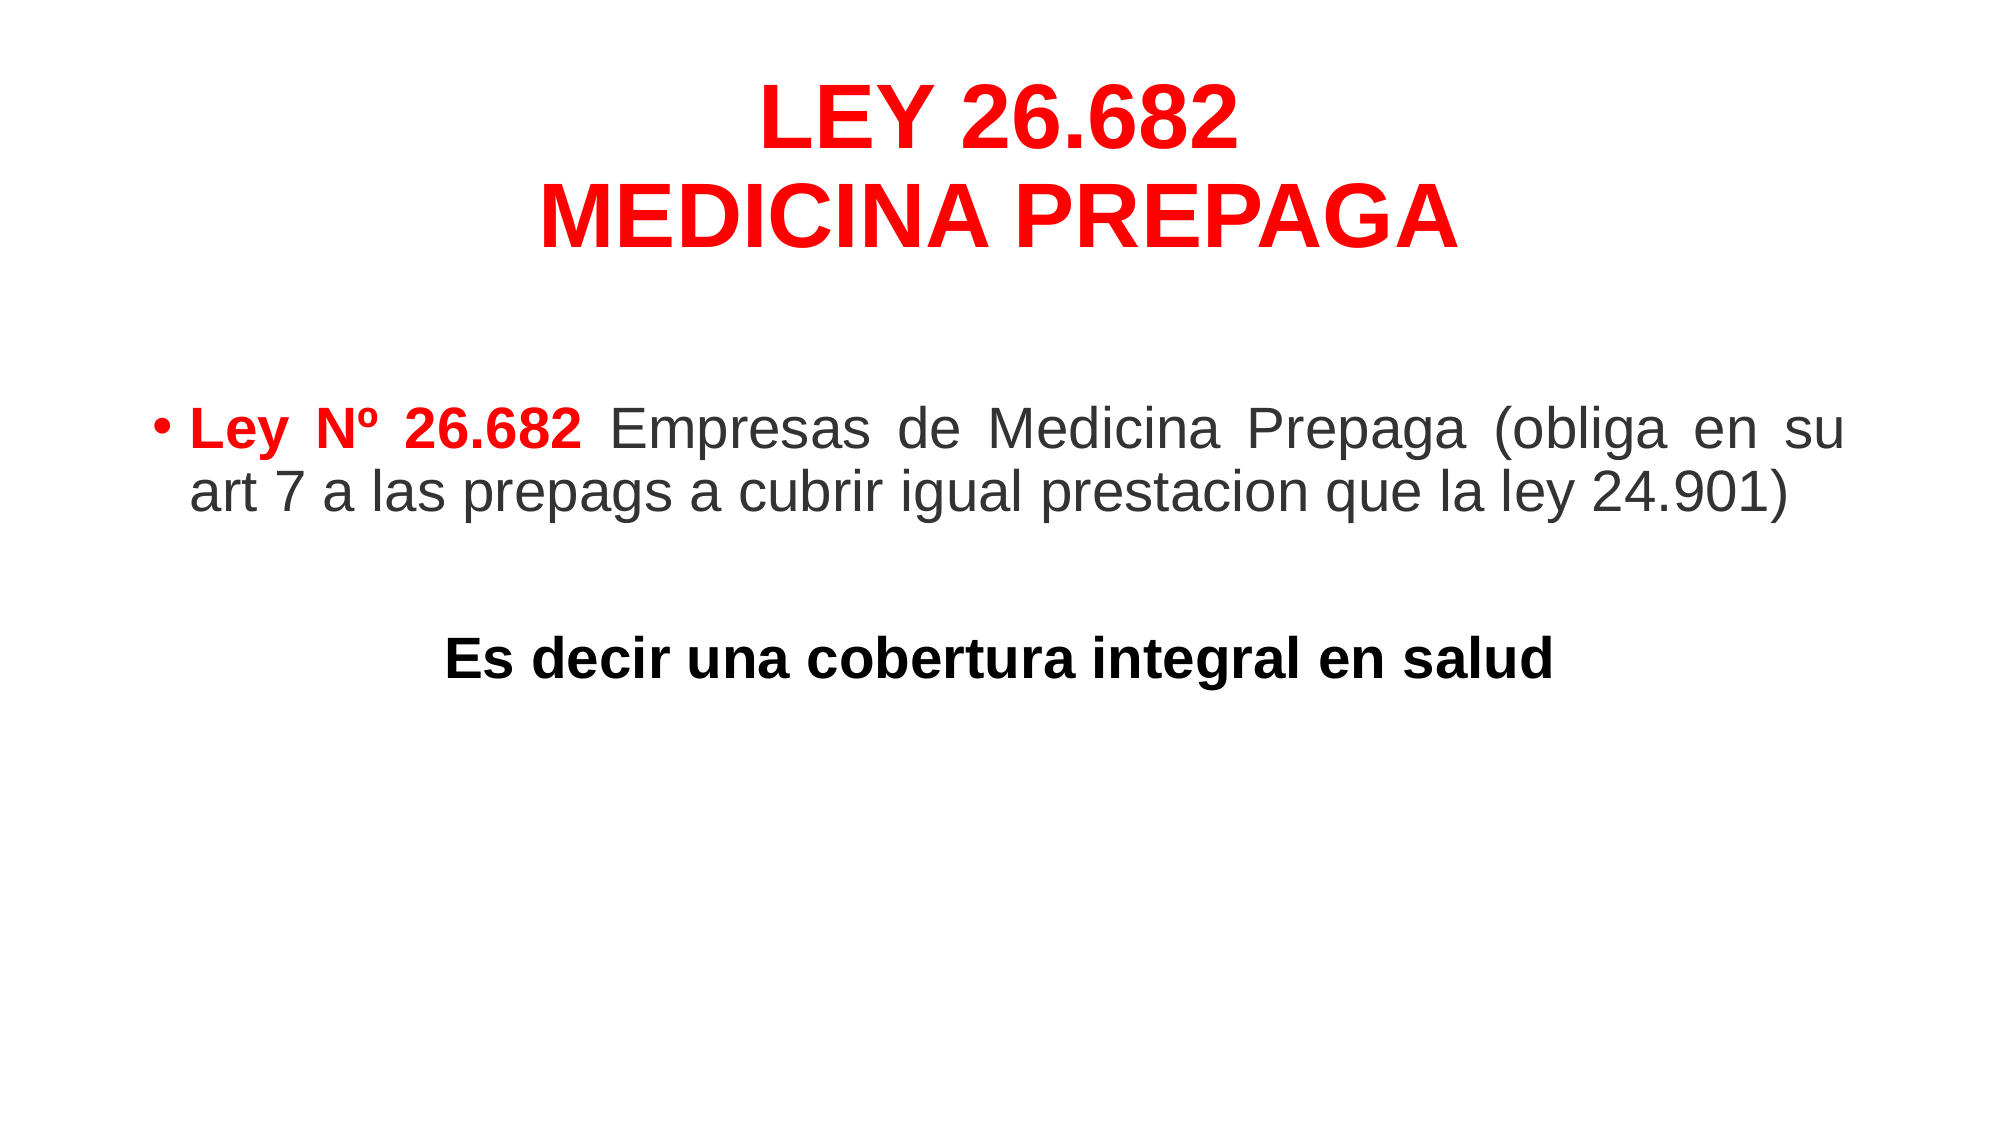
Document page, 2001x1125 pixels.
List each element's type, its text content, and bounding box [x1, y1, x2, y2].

title LEY 26.682 MEDICINA PREPAGA [137, 59, 1863, 278]
list Ley Nº 26.682 Empresas de Medicina Prepaga (obliga en su art 7 a las prepags a cubrir igual prestacion que la ley 24.901) Es decir una cobertura integral en salud [137, 299, 1863, 1014]
